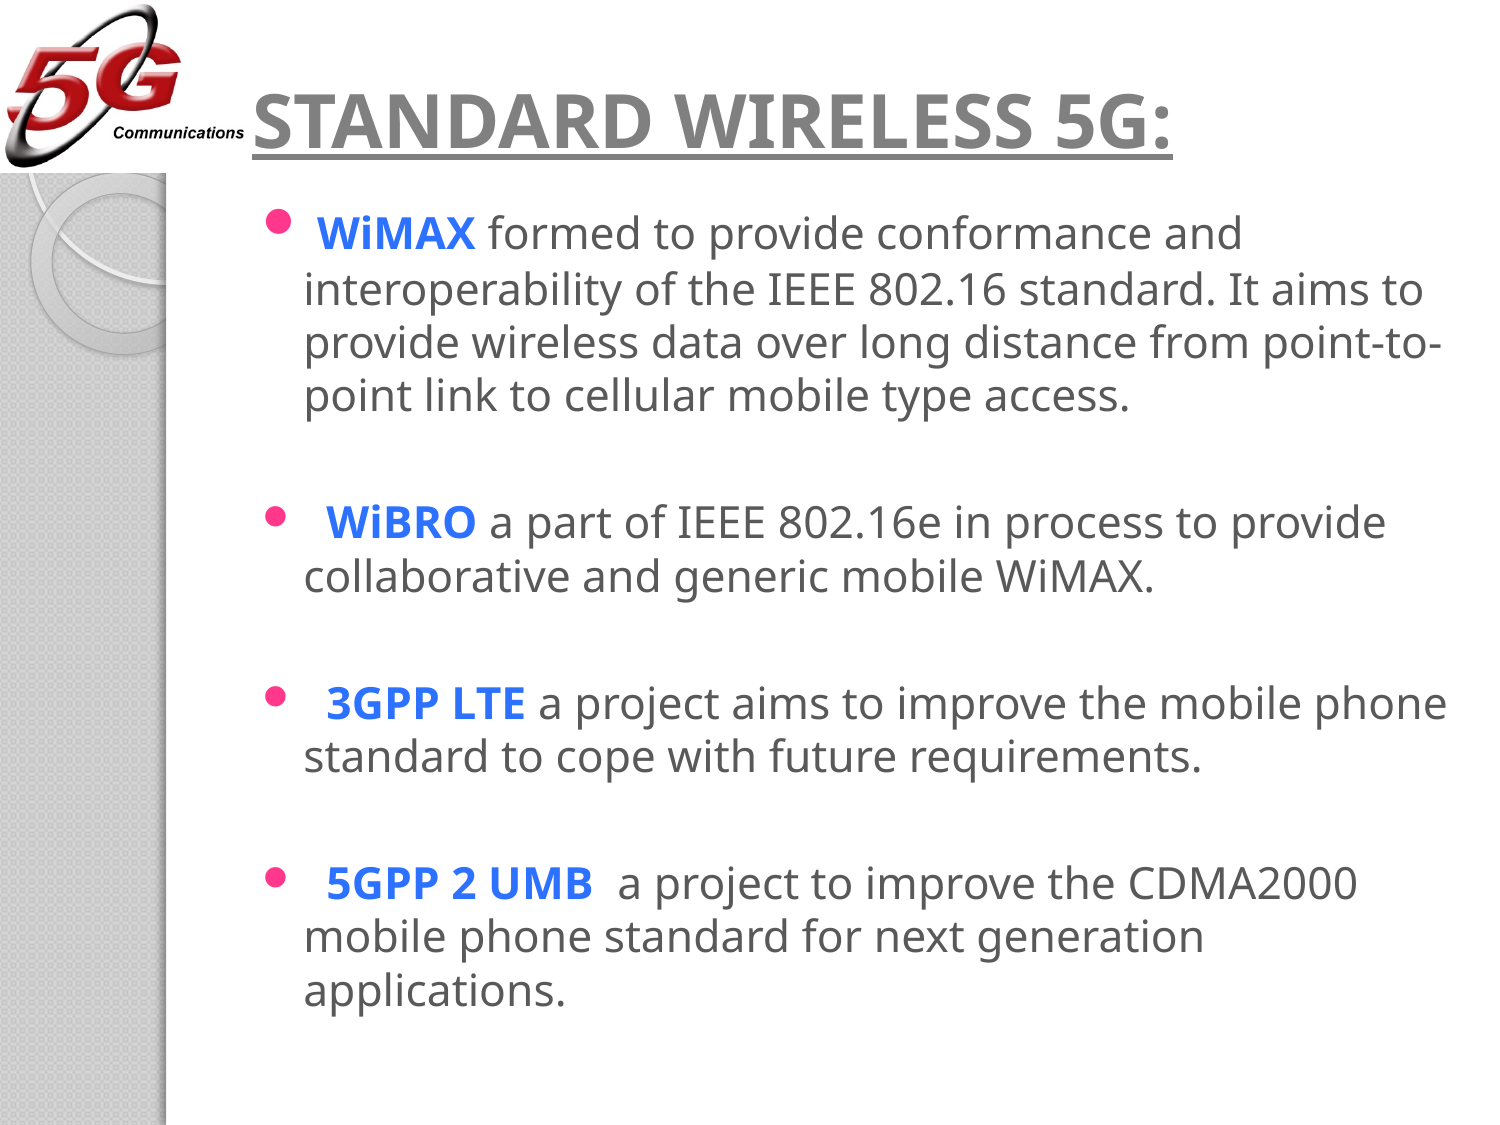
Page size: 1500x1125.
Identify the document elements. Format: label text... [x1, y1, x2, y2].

title STANDARD WIRELESS 5G: [237, 50, 1468, 188]
picture [0, 0, 251, 174]
list WiMAX formed to provide conformance and interoperability of the IEEE 802.16 standard. It aims to provide wireless data over long distance from point-to-point link to cellular mobile type access. WiBRO a part of IEEE 802.16e in process to provide collaborative and generic mobile WiMAX. 3GPP LTE a project aims to improve the mobile phone standard to cope with future requirements. 5GPP 2 UMB a project to improve the CDMA2000 mobile phone standard for next generation applications. [235, 187, 1466, 1025]
